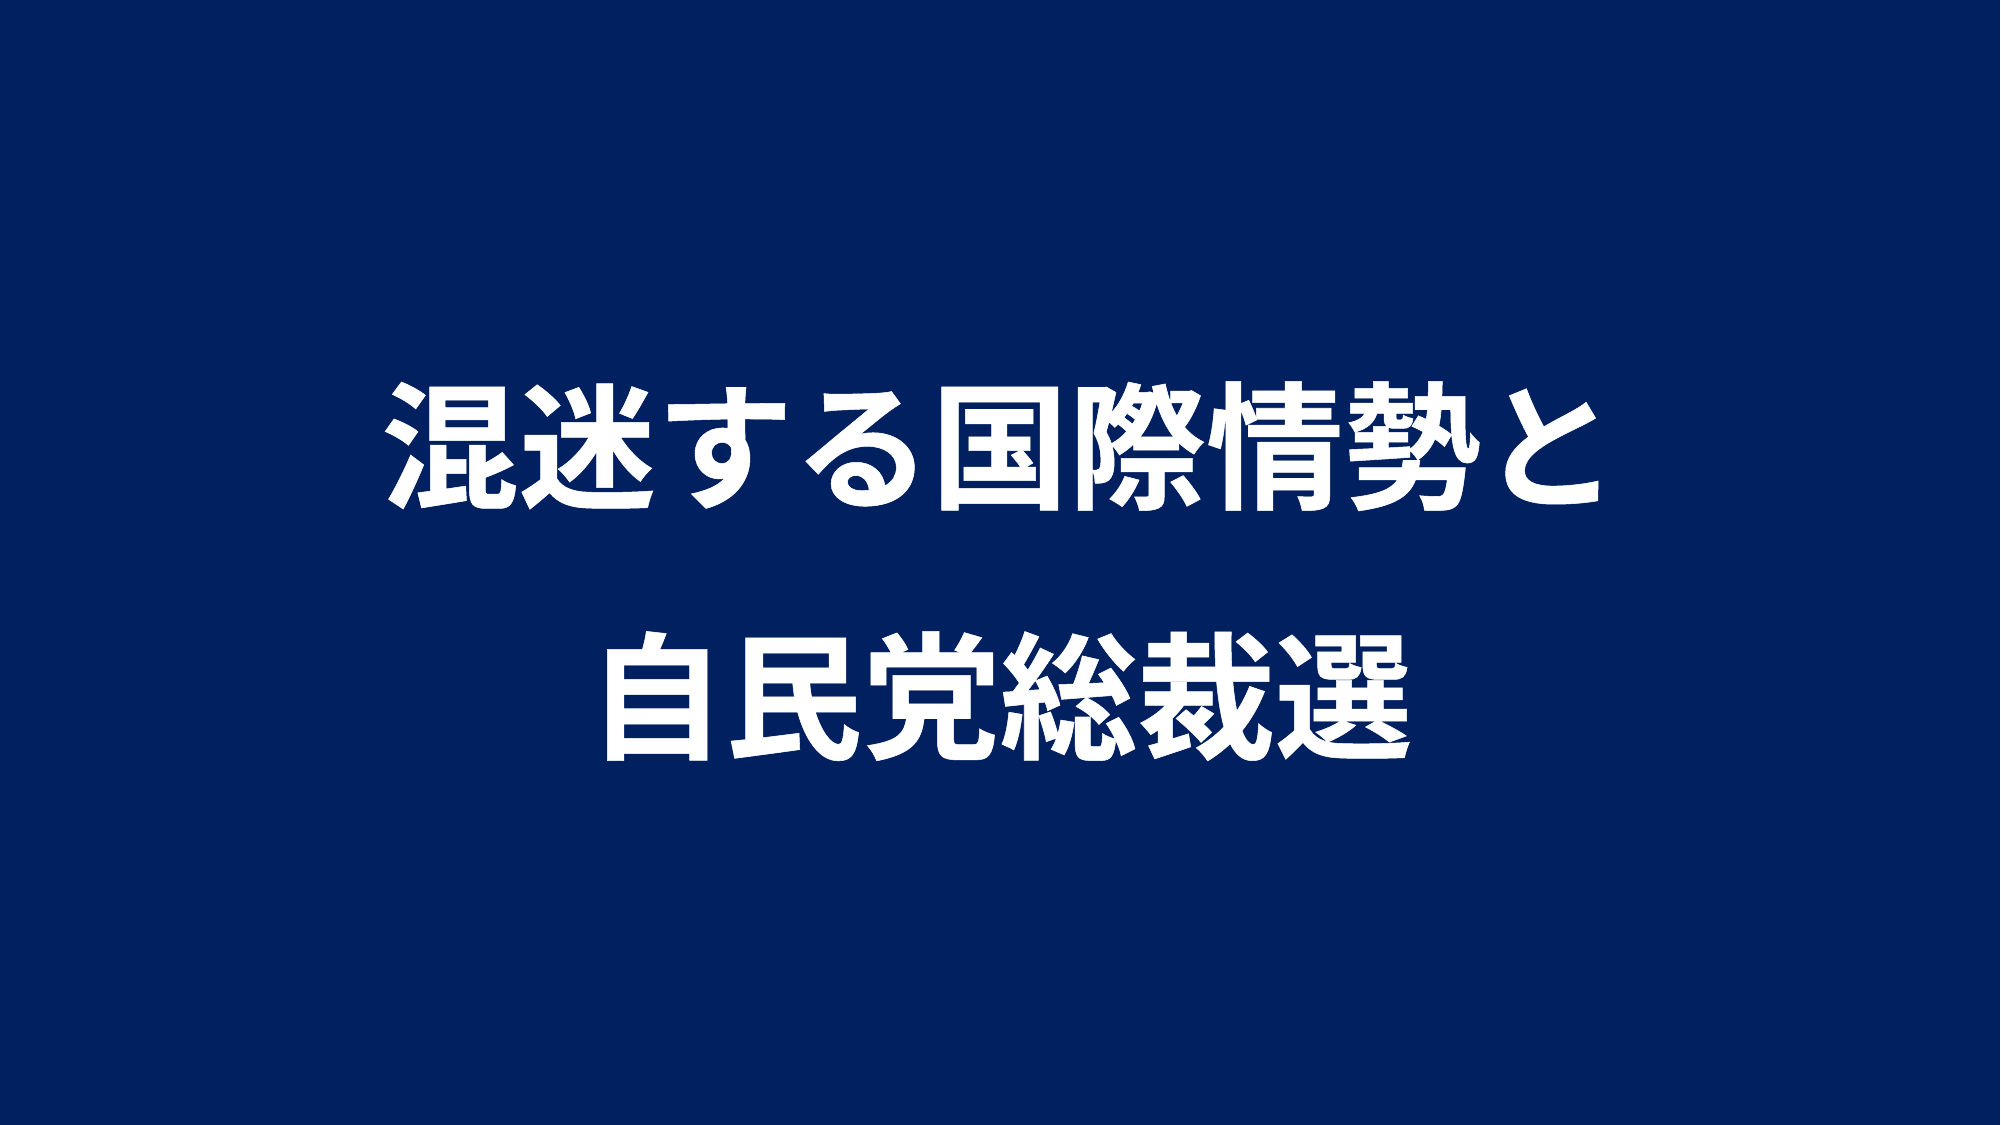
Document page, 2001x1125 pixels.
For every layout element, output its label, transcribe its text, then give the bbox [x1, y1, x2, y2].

text_box 混迷する国際情勢と 自民党総裁選 [366, 263, 1634, 776]
